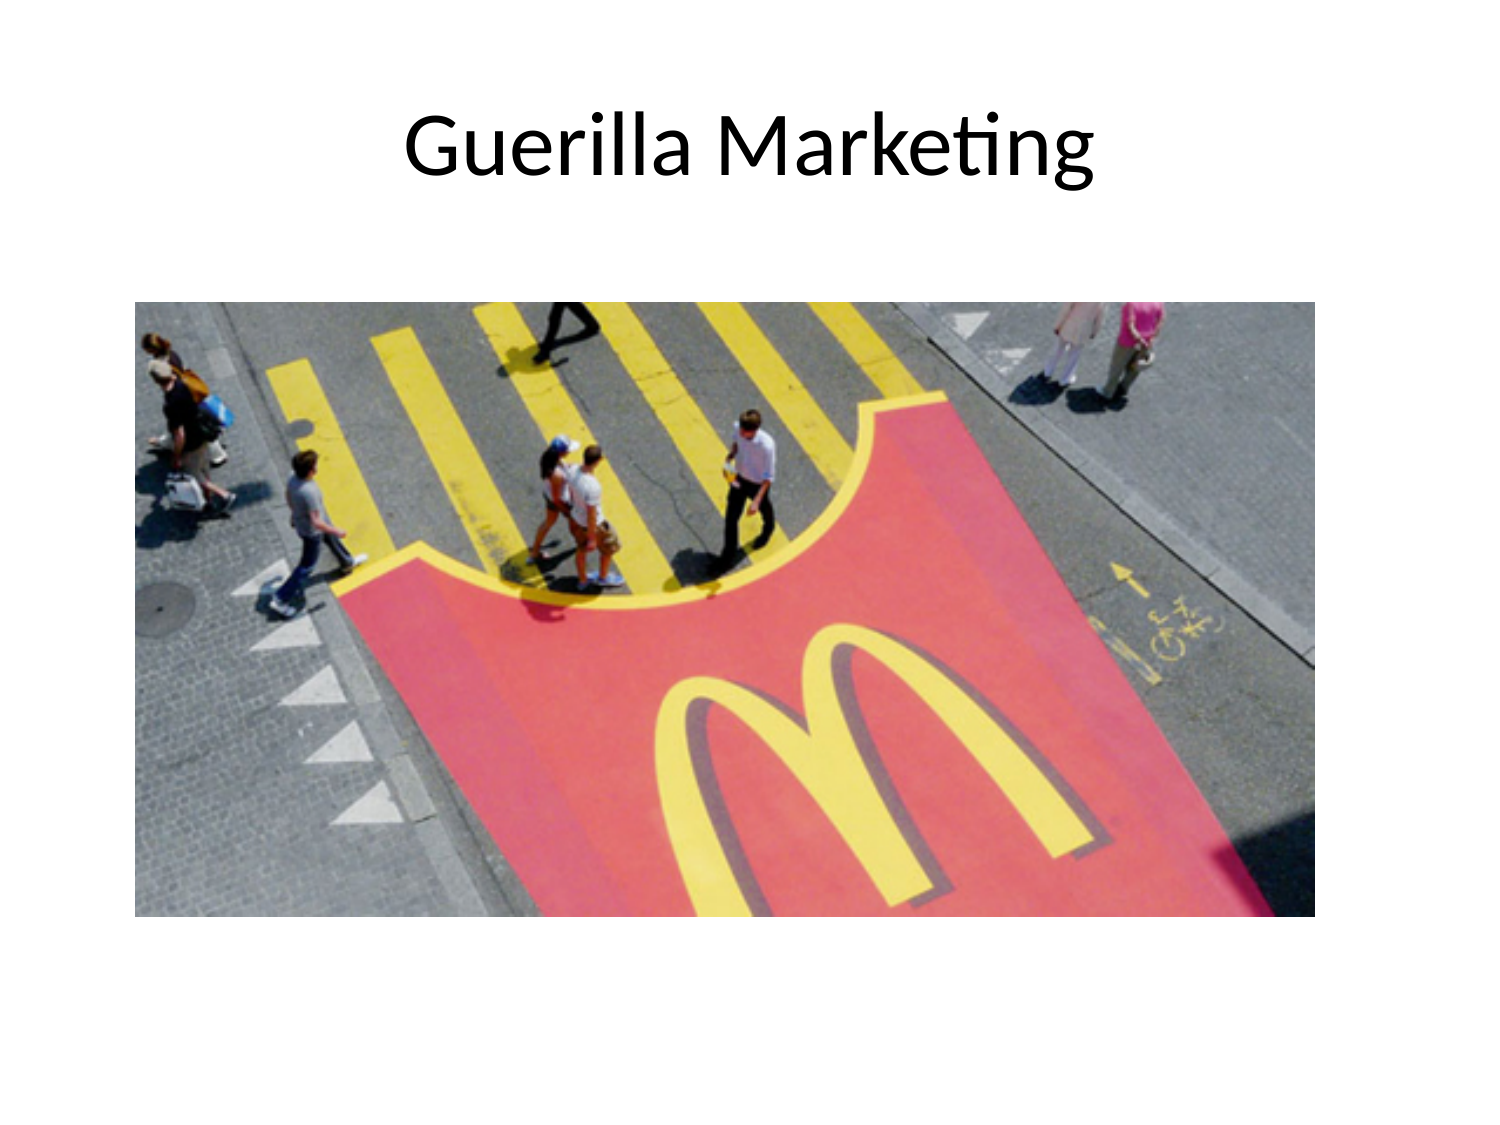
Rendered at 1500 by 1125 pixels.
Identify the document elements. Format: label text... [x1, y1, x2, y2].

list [135, 302, 1316, 918]
title Guerilla Marketing [75, 45, 1425, 233]
